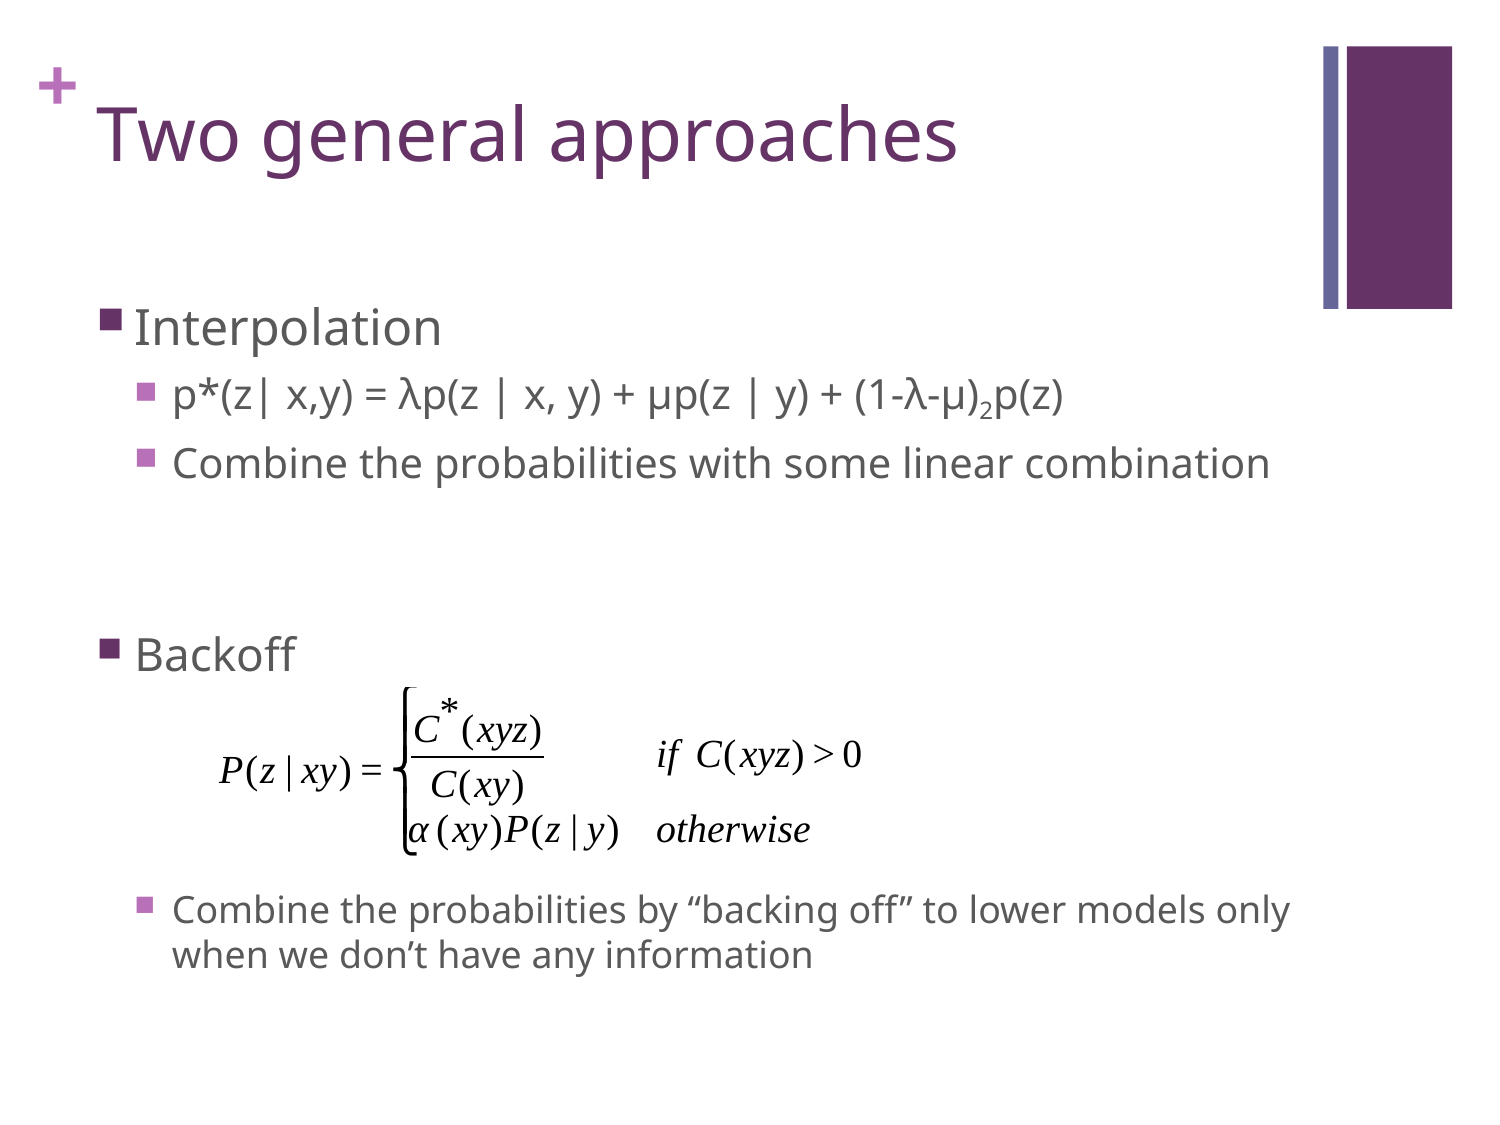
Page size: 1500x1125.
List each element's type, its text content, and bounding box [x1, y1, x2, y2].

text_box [211, 686, 866, 861]
title Two general approaches [81, 79, 1322, 263]
list Interpolation p*(z| x,y) = λp(z | x, y) + μp(z | y) + (1-λ-μ)2p(z) Combine the probabilities with some linear combination Backoff Combine the probabilities by “backing off” to lower models only when we don’t have any information [81, 287, 1322, 1063]
